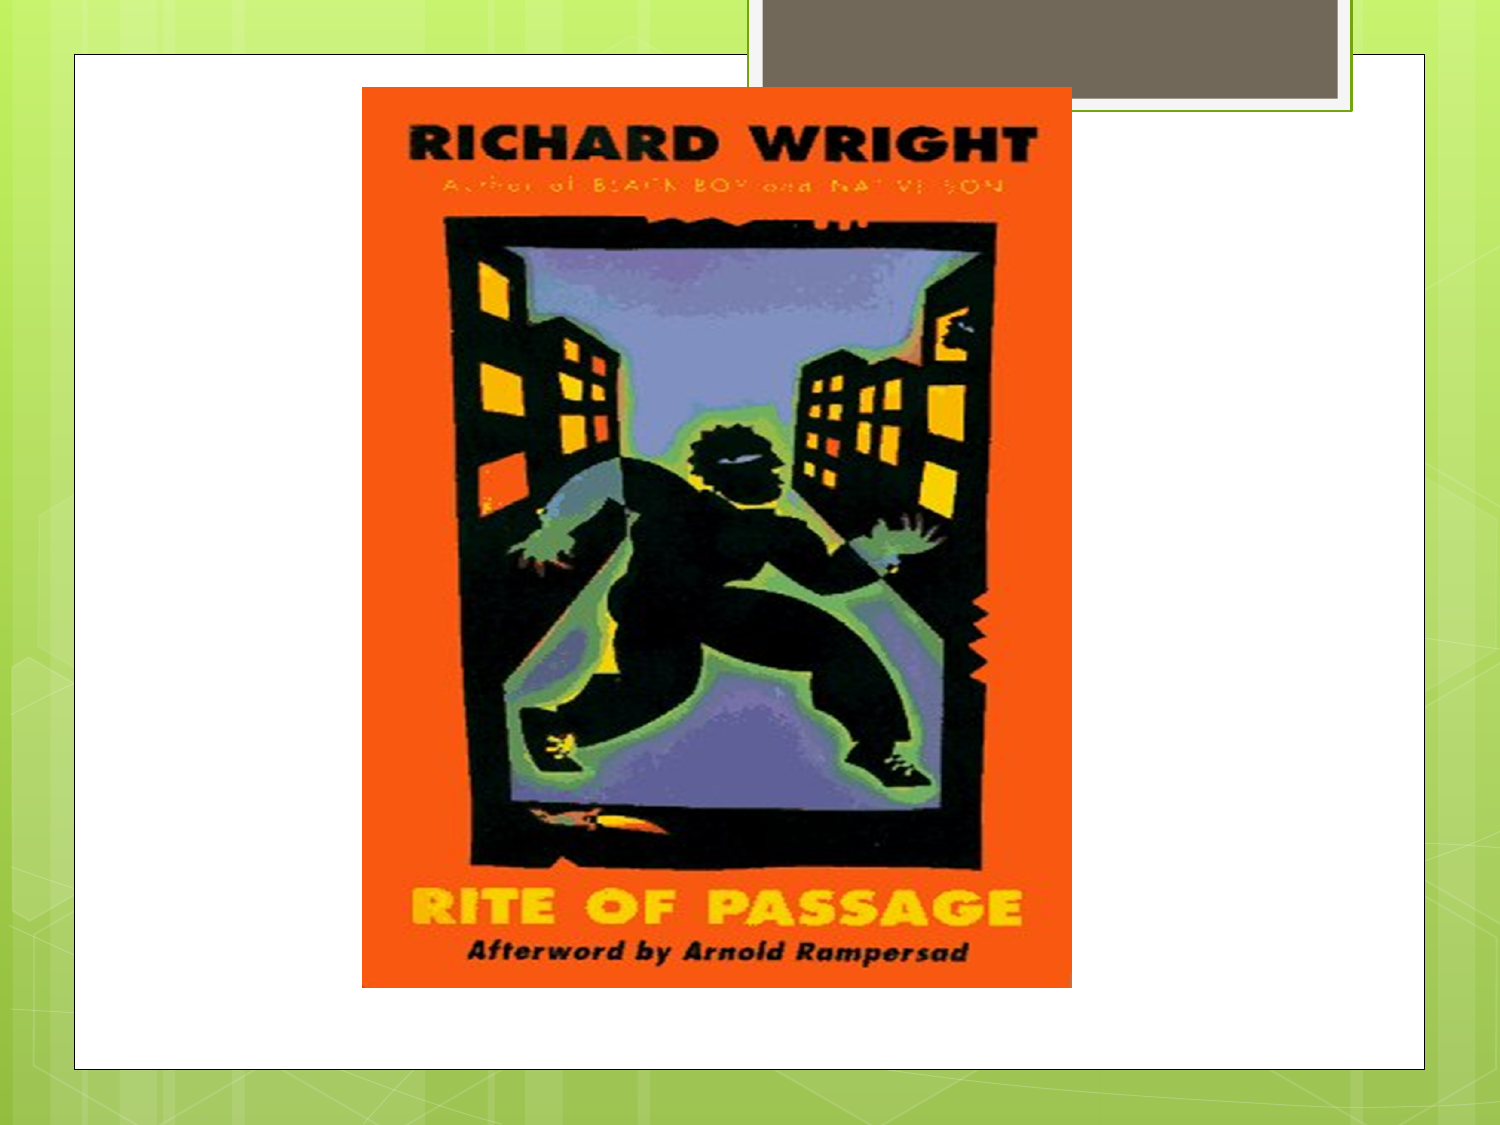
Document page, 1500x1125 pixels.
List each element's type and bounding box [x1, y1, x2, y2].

picture [362, 87, 1072, 988]
